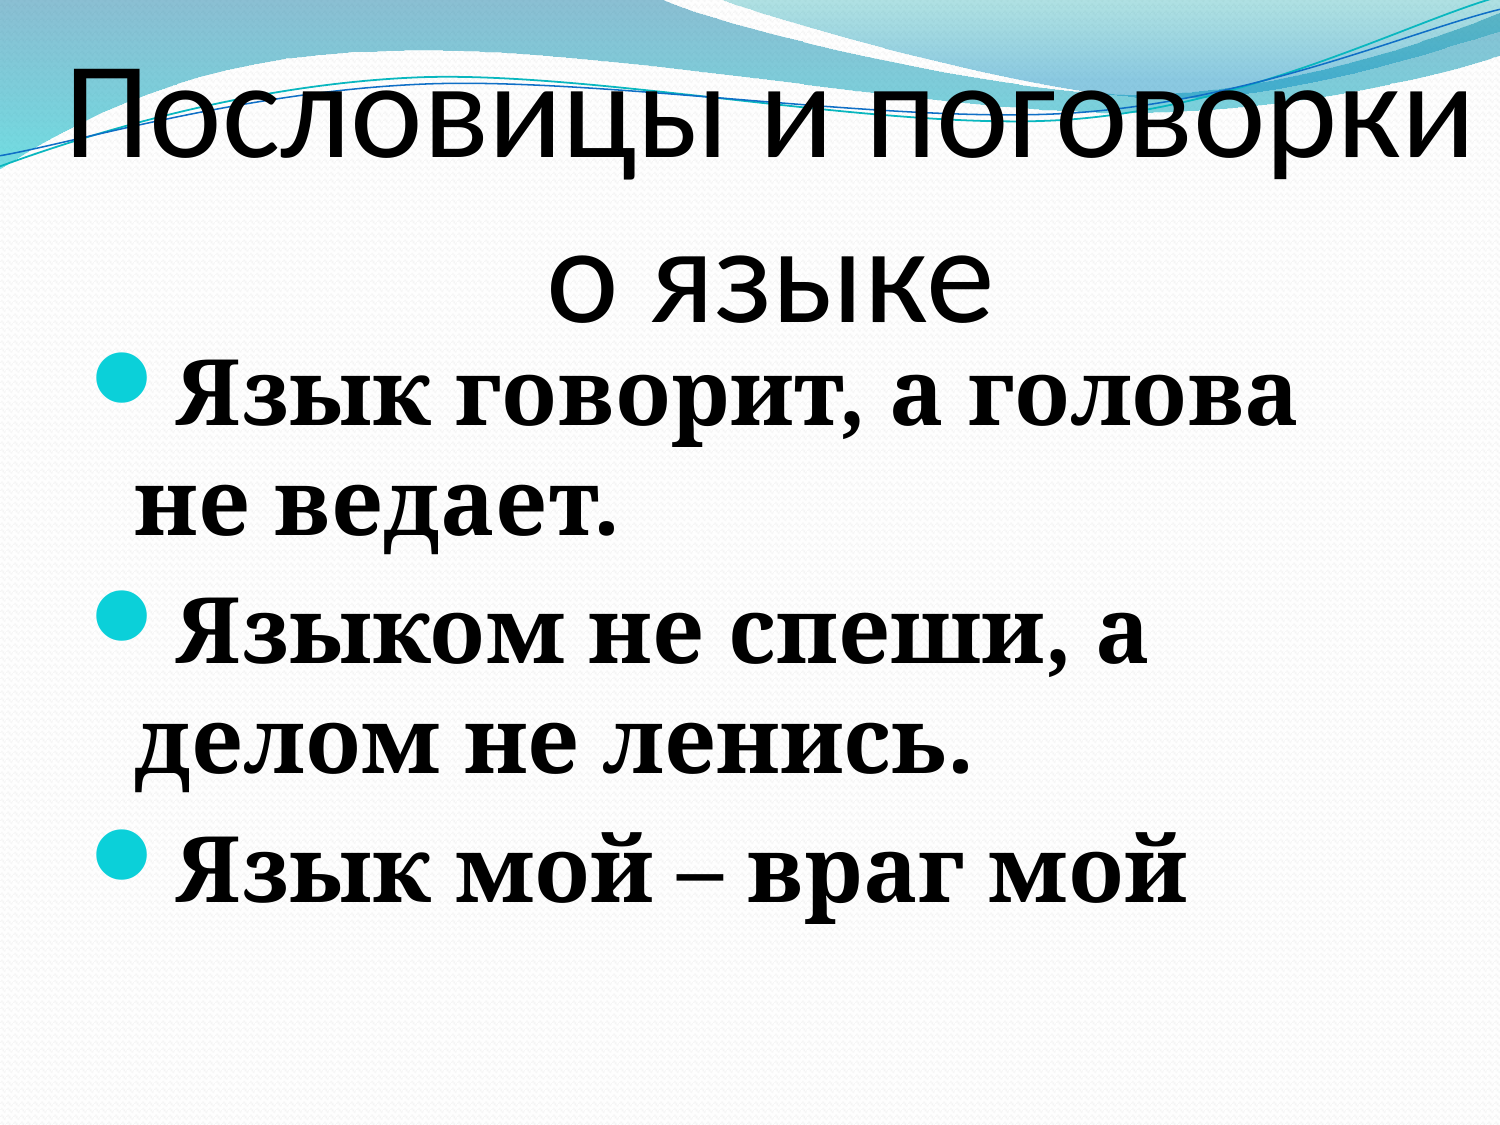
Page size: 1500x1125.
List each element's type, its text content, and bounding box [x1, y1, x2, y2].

list Язык говорит, а голова не ведает. Языком не спеши, а делом не ленись. Язык мой – враг мой [75, 326, 1425, 1035]
title Пословицы и поговорки о языке [41, 90, 1500, 350]
